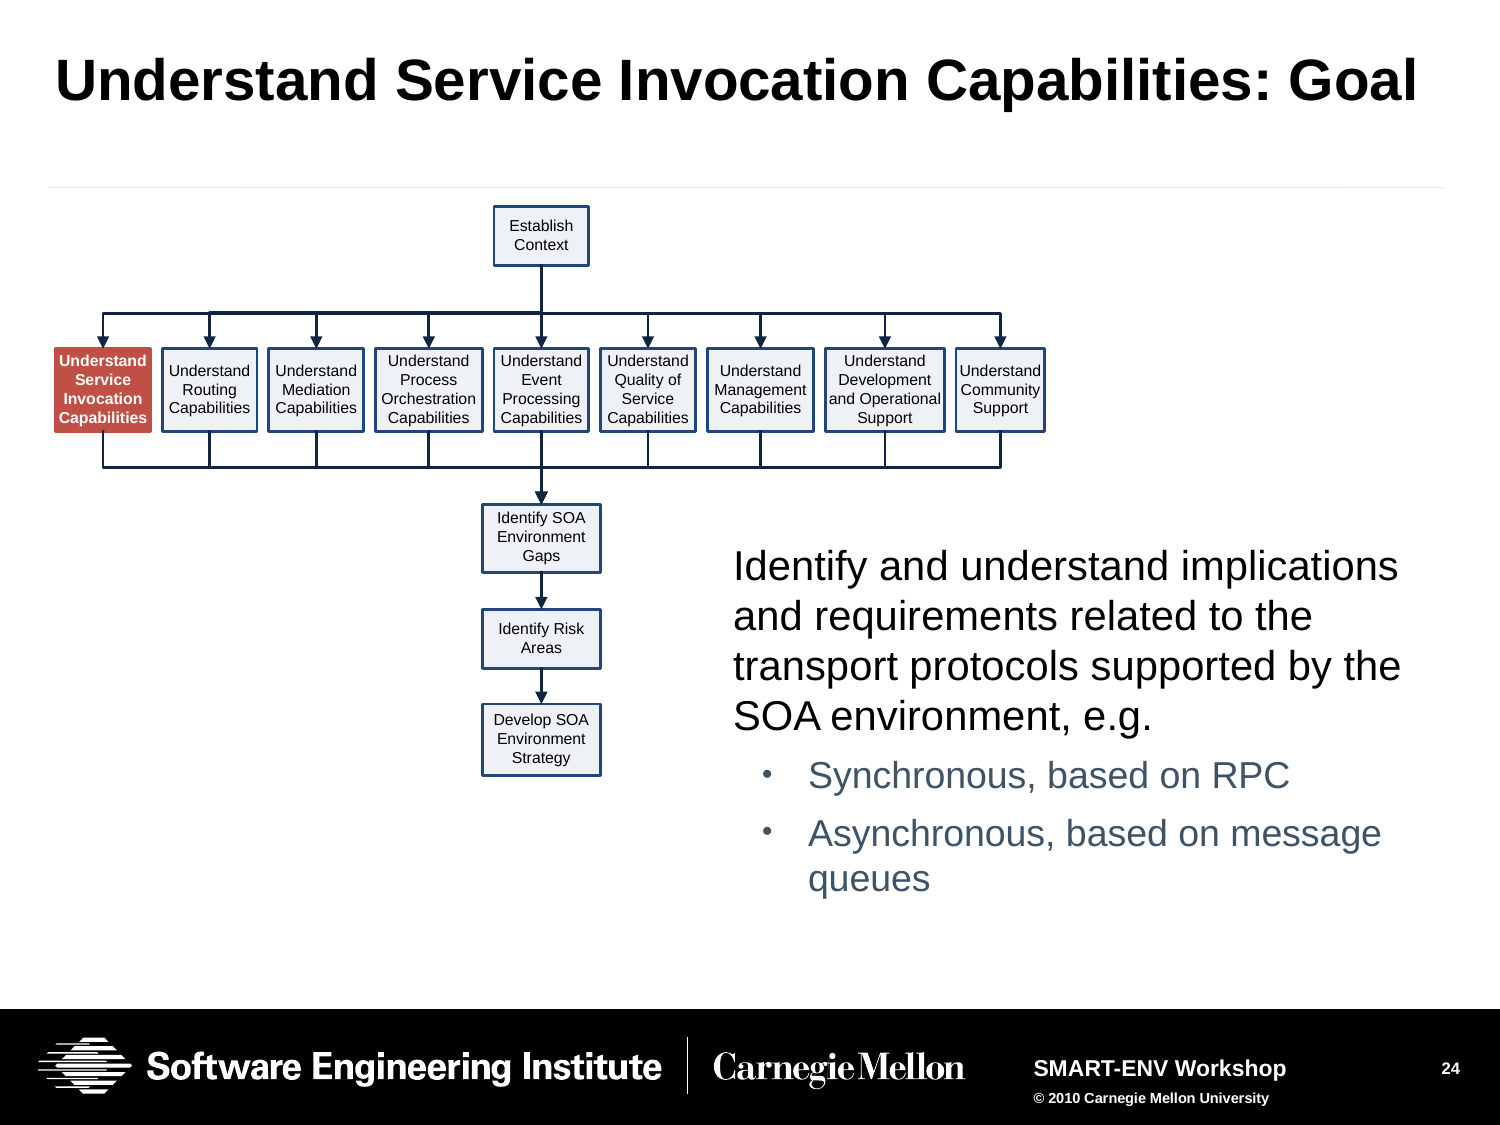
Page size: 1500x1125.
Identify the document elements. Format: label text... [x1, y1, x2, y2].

title Understand Service Invocation Capabilities: Goal [55, 49, 1451, 114]
text_box Identify and understand implications and requirements related to the transport protocols supported by the SOA environment, e.g. Synchronous, based on RPC Asynchronous, based on message queues [718, 531, 1433, 906]
picture [52, 203, 1049, 779]
